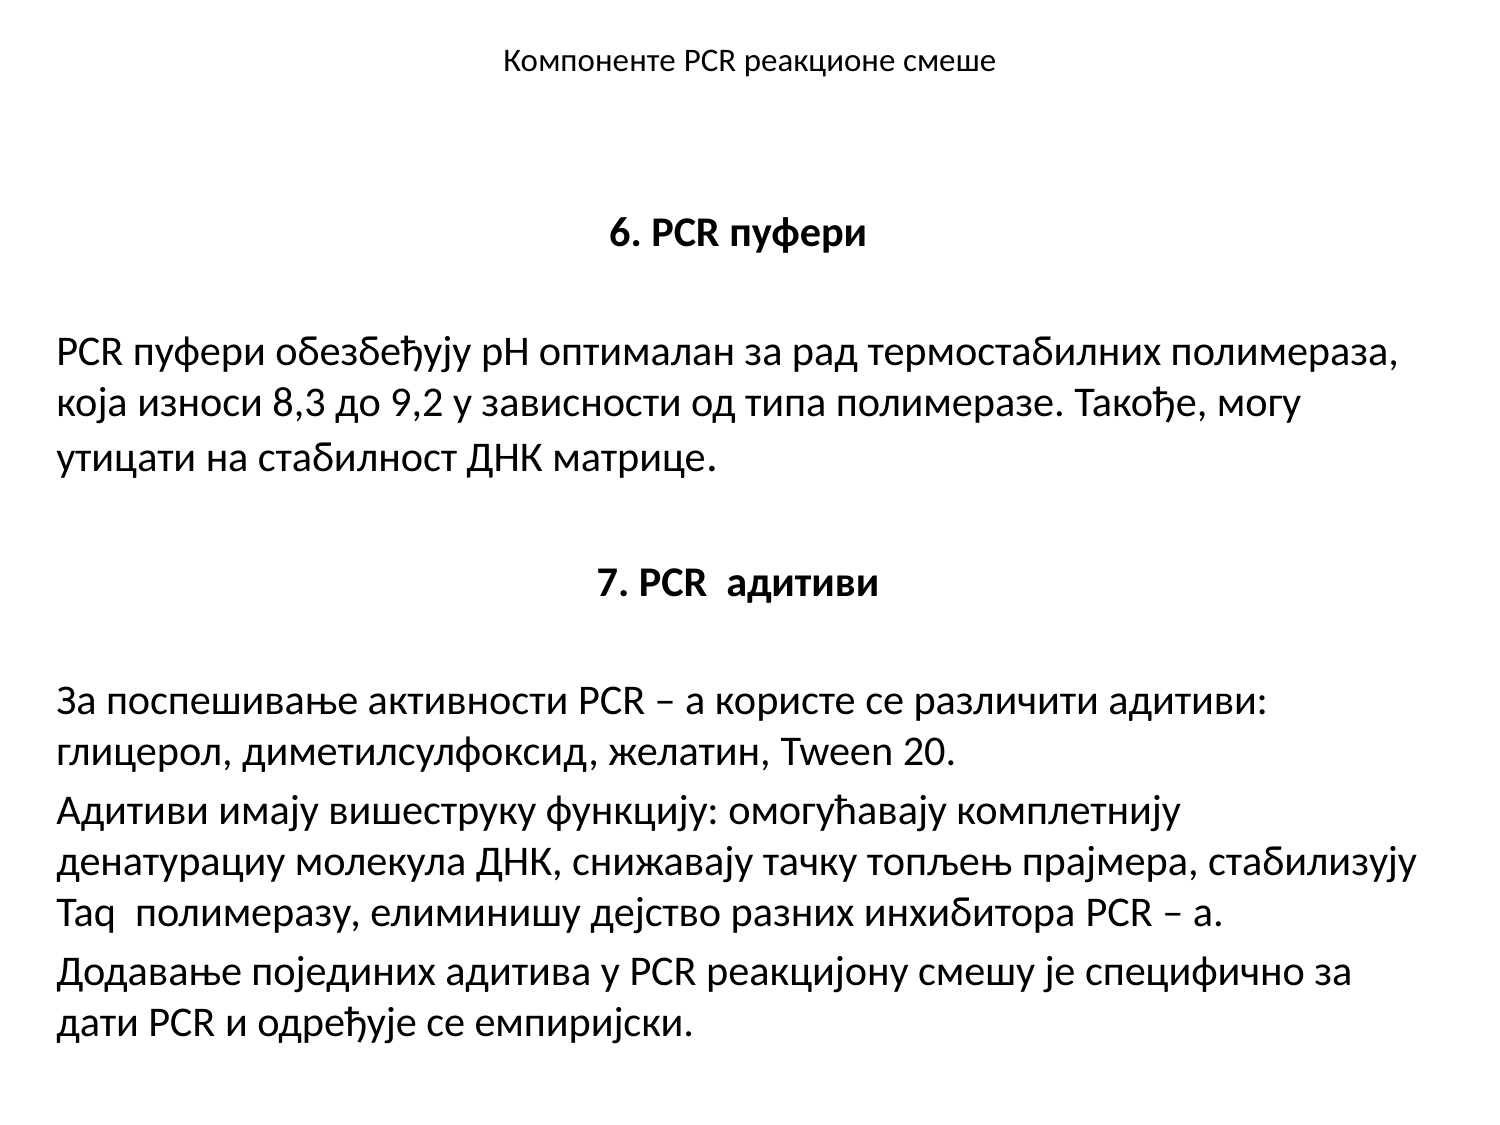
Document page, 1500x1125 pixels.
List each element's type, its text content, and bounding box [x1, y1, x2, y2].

title Компоненте PCR реакционе смеше [112, 30, 1388, 126]
subtitle 6. PCR пуфери PCR пуфери обезбеђују pH оптималан за рад термостабилних полимераза, која износи 8,3 до 9,2 у зависности од типа полимеразе. Такође, могу утицати на стабилност ДНК матрице. 7. PCR адитиви За поспешивање активности PCR – а користе се различити адитиви: глицерол, диметилсулфоксид, желатин, Tween 20. Aдитиви имају вишеструку функцију: омогућавају комплетнију денатурациу молекула ДНК, снижавају тачку топљењ прајмера, стабилизују Taq полимеразу, елиминишу дејство разних инхибитора PCR – а. Додавање појединих адитива у PCR реакцијону смешу је специфично за дати PCR и одређује се емпиријски. [41, 196, 1436, 1071]
